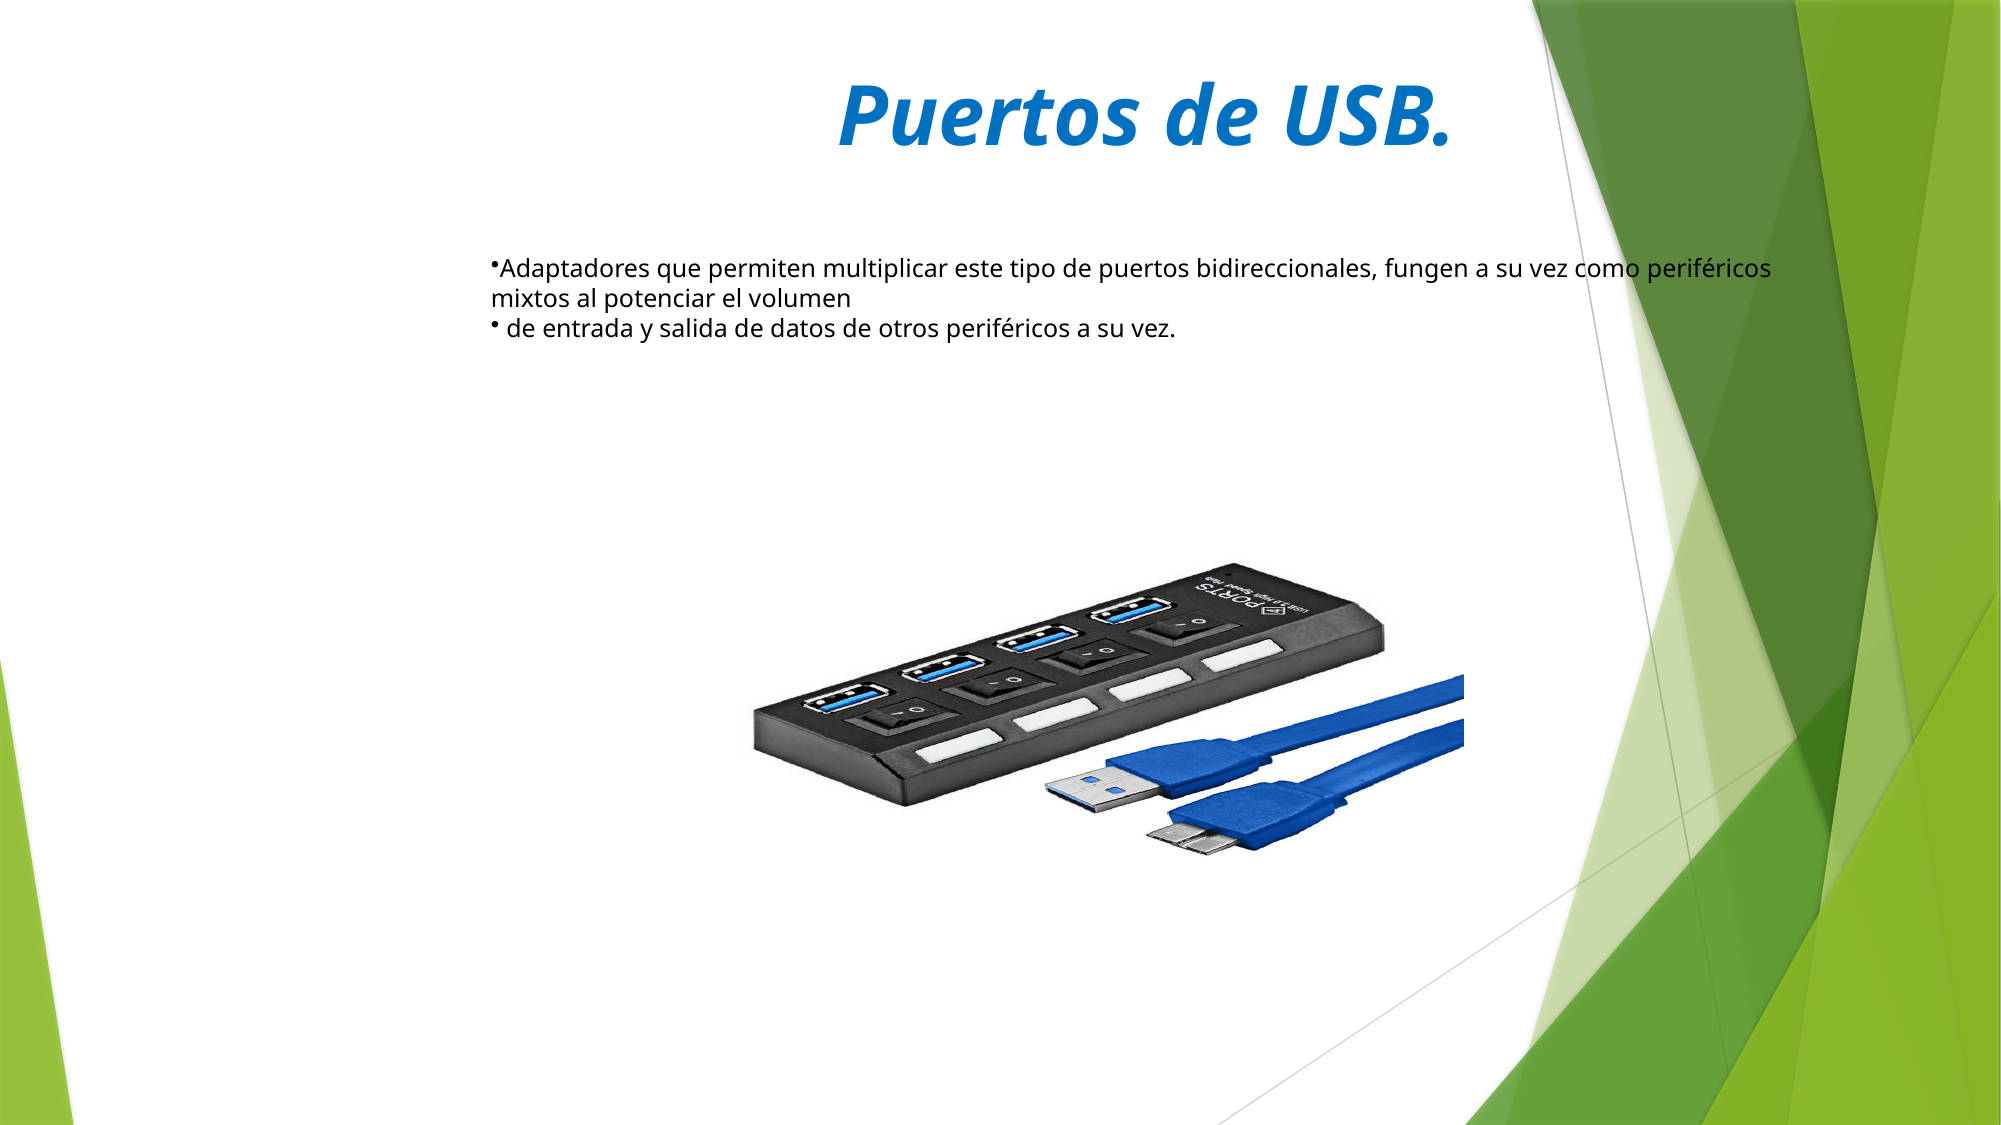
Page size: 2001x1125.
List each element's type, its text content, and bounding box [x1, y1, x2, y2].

list Adaptadores que permiten multiplicar este tipo de puertos bidireccionales, fungen a su vez como periféricos mixtos al potenciar el volumen de entrada y salida de datos de otros periféricos a su vez. [475, 184, 1791, 838]
title Puertos de USB. [424, 54, 1887, 265]
picture [712, 533, 1464, 868]
